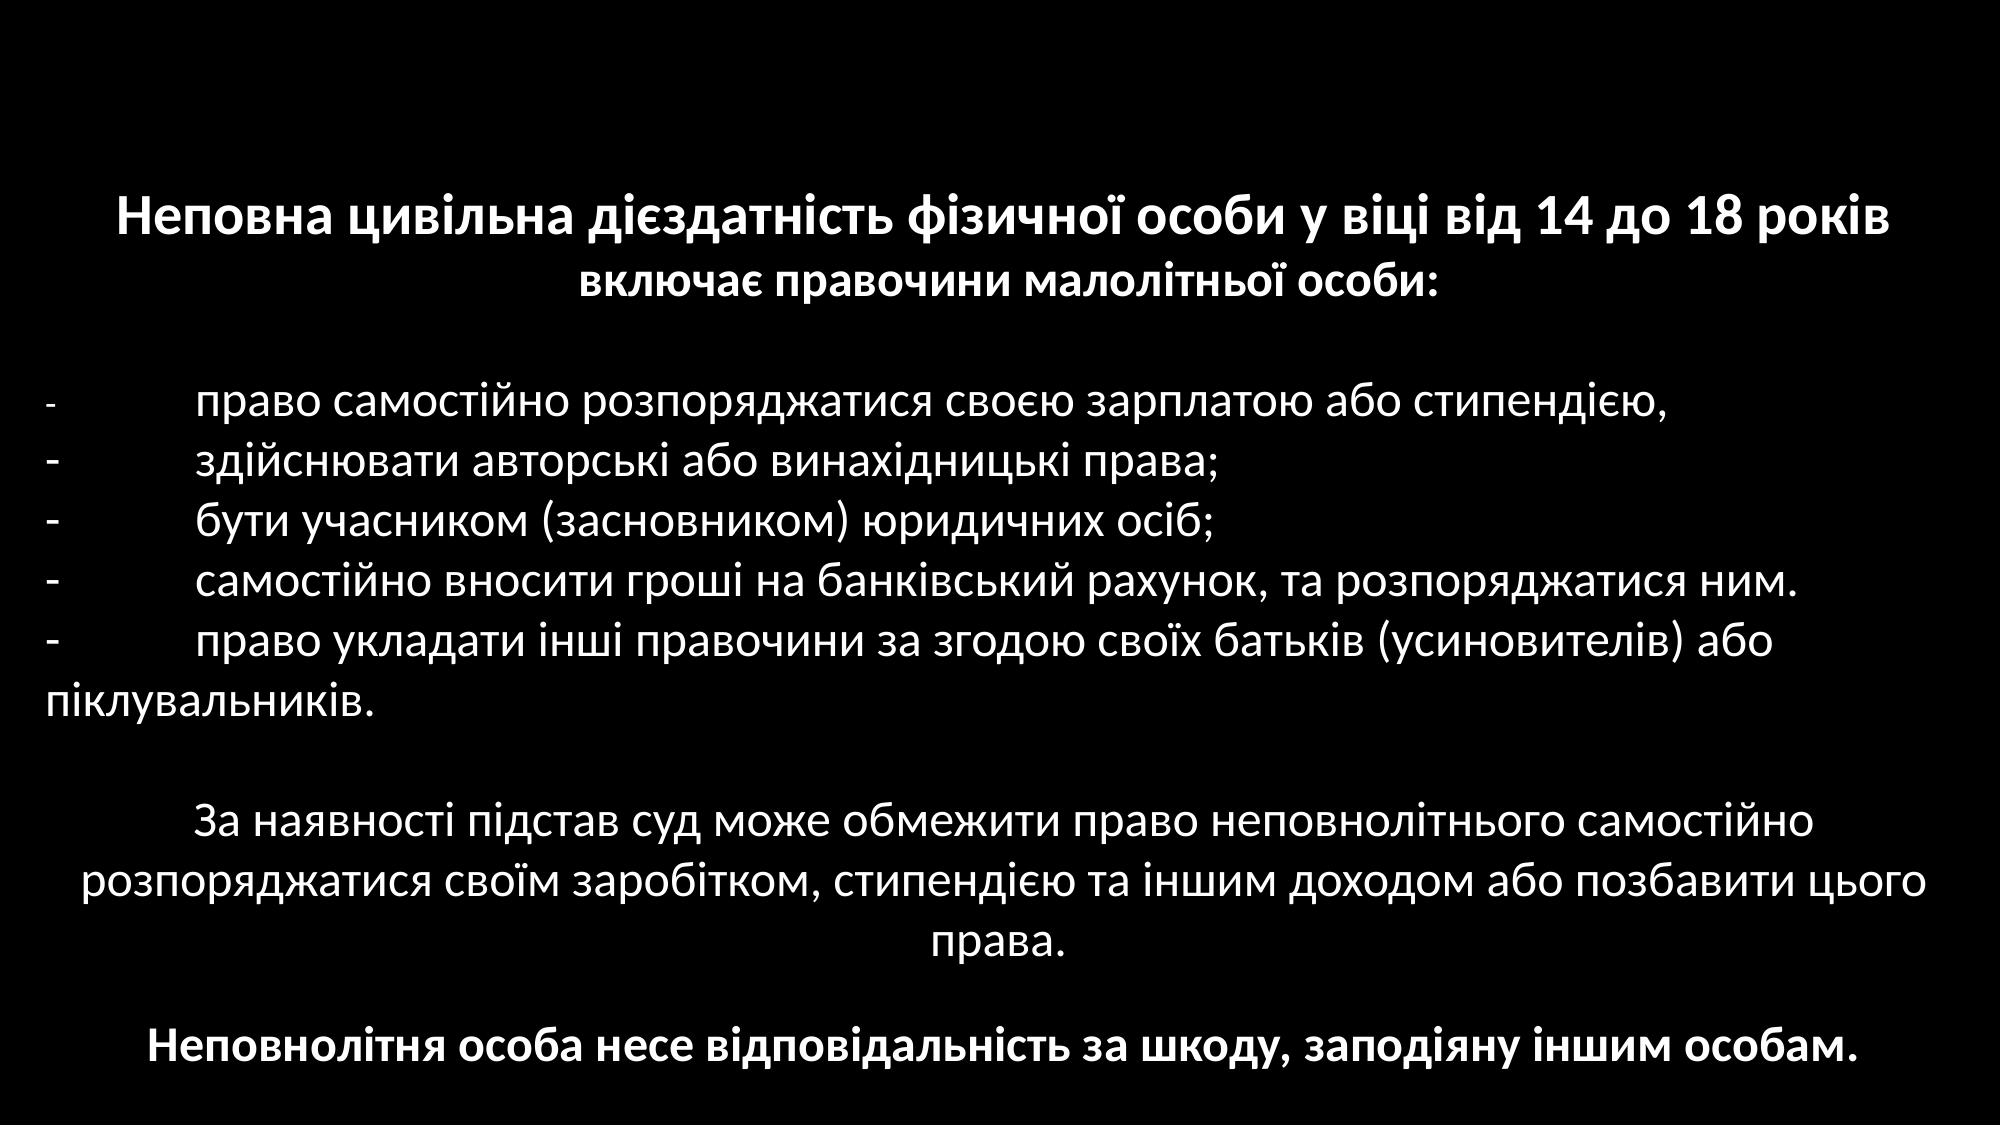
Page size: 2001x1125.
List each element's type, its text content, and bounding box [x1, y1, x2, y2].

text_box Неповна цивільна дієздатність фізичної особи у віці від 14 до 18 років включає правочини малолітньої особи: - право самостійно розпоряджатися своєю зарплатою або стипендією, - здійснювати авторські або винахідницькі права; - бути учасником (засновником) юридичних осіб; - самостійно вносити гроші на банківський рахунок, та розпоряджатися ним. - право укладати інші правочини за згодою своїх батьків (усиновителів) або піклувальників. За наявності підстав суд може обмежити право неповнолітнього самостійно розпоряджатися своїм заробітком, стипендією та іншим доходом або позбавити цього права. Неповнолітня особа несе відповідальність за шкоду, заподіяну іншим особам. [30, 168, 1978, 1079]
